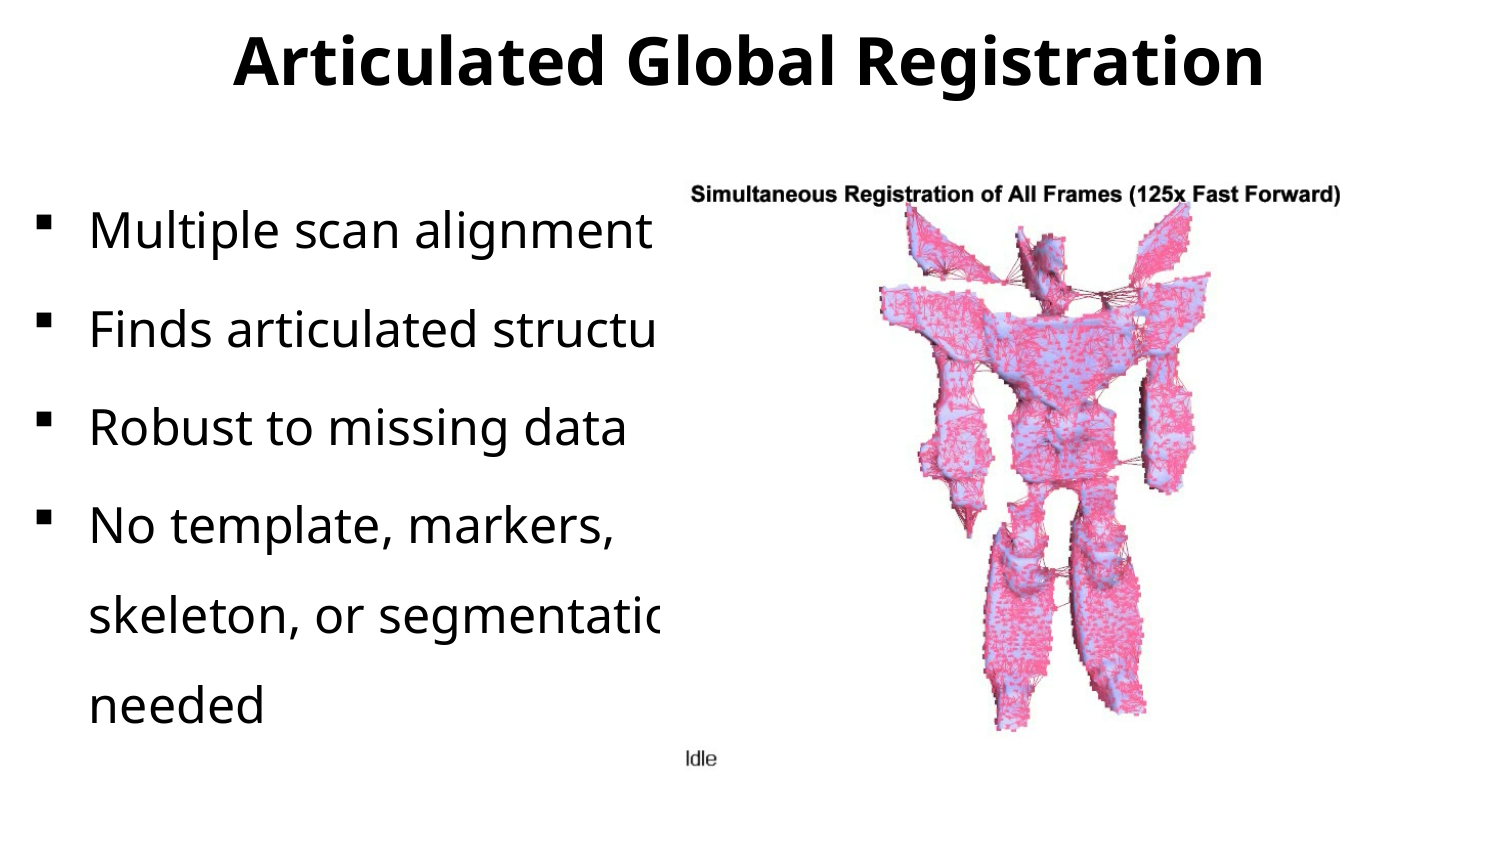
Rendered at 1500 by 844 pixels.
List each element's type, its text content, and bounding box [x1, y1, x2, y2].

list Multiple scan alignment Finds articulated structure Robust to missing data No template, markers, skeleton, or segmentation needed [17, 126, 727, 777]
title Articulated Global Registration [41, 0, 1459, 119]
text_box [659, 164, 1480, 780]
